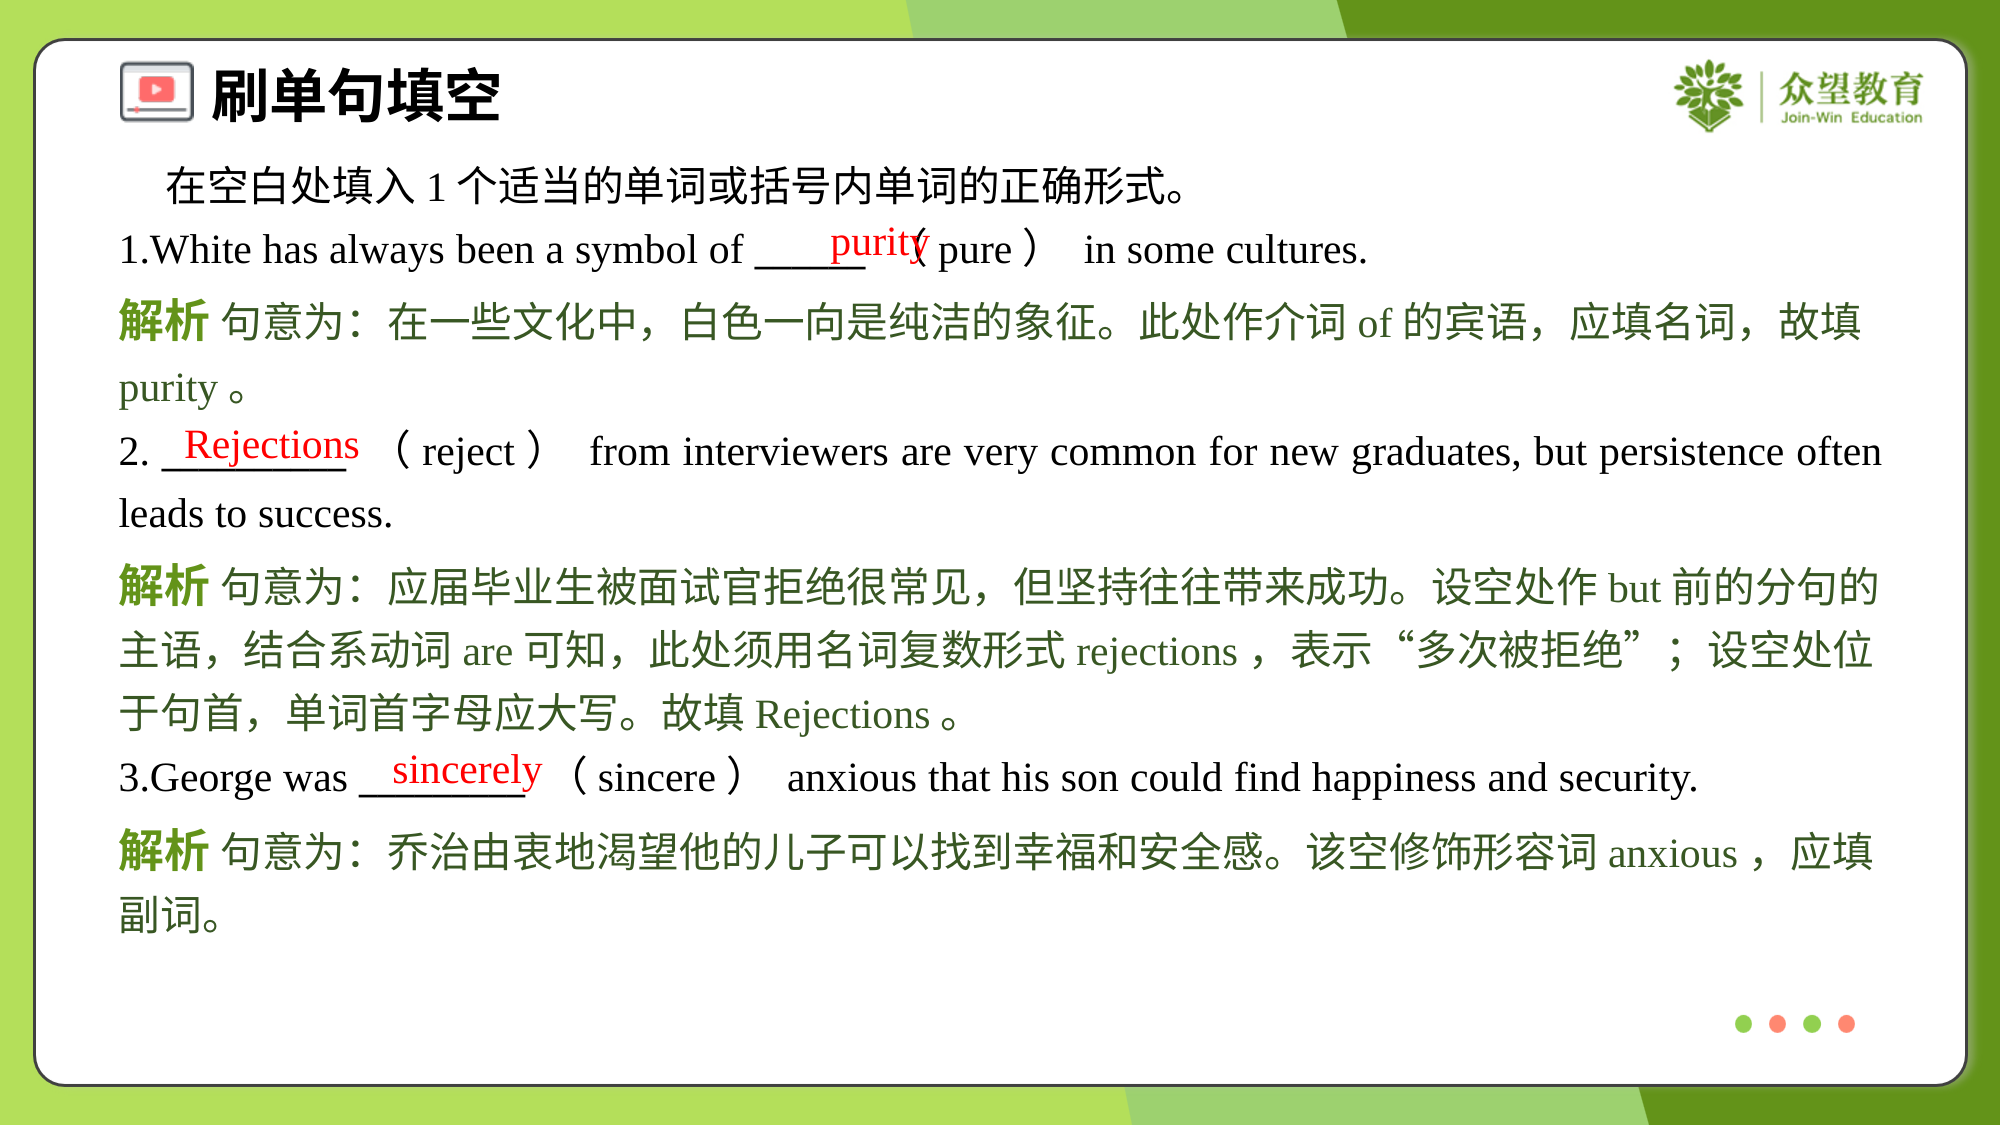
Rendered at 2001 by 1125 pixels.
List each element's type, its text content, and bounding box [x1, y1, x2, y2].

text_box 2. __________ （reject） from interviewers are very common for new graduates, but persistence often leads to success. [118, 411, 1883, 531]
text_box 解析 句意为：乔治由衷地渴望他的儿子可以找到幸福和安全感。该空修饰形容词anxious，应填副词。 [118, 807, 1883, 934]
text_box 解析 句意为：应届毕业生被面试官拒绝很常见，但坚持往往带来成功。设空处作but前的分句的主语，结合系动词are可知，此处须用名词复数形式rejections，表示“多次被拒绝”；设空处位于句首，单词首字母应大写。故填Rejections。 [118, 542, 1883, 732]
text_box sincerely [388, 729, 548, 788]
text_box 在空白处填入1个适当的单词或括号内单词的正确形式。 1.White has always been a symbol of ______ （pure） in some cultures. [118, 146, 1883, 267]
text_box 3.George was _________ （sincere） anxious that his son could find happiness and security. [118, 737, 1883, 795]
text_box Rejections [179, 404, 365, 463]
text_box purity [826, 201, 935, 259]
text_box 解析 句意为：在一些文化中，白色一向是纯洁的象征。此处作介词of的宾语，应填名词，故填purity。 [118, 278, 1883, 405]
picture [0, 0, 2000, 1125]
